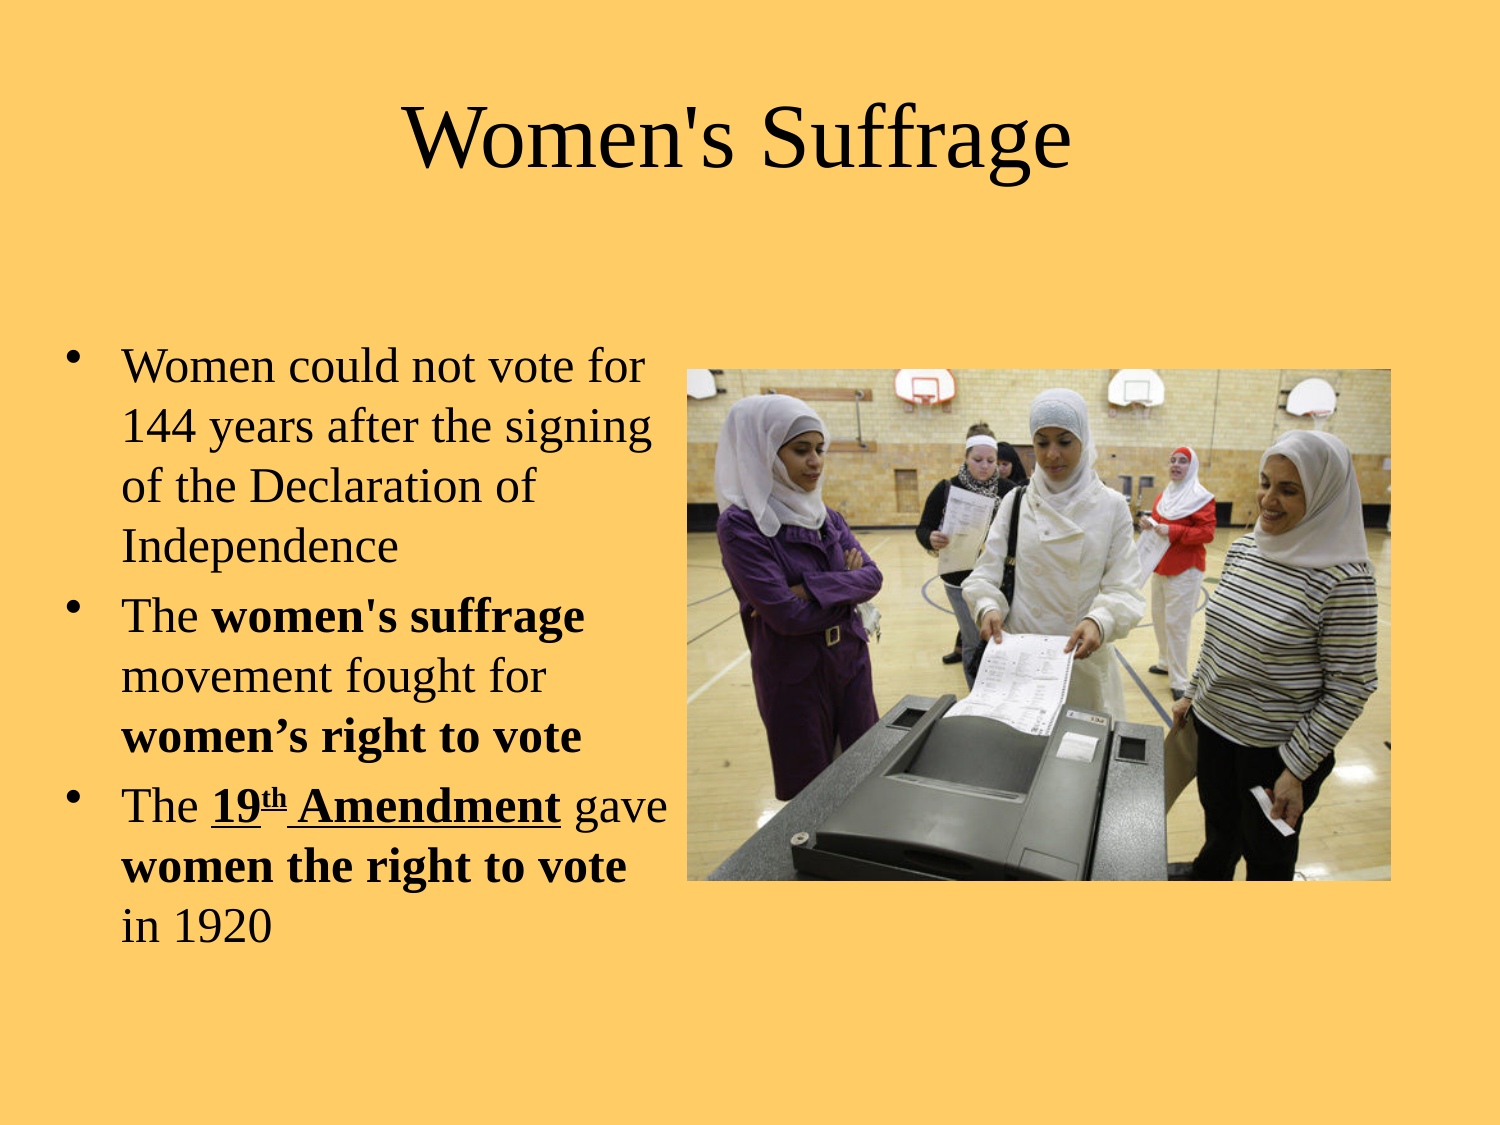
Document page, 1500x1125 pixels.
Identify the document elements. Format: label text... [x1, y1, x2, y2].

title Women's Suffrage [99, 37, 1376, 226]
list Women could not vote for 144 years after the signing of the Declaration of Independence The women's suffrage movement fought for women’s right to vote The 19th Amendment gave women the right to vote in 1920 [49, 324, 688, 1001]
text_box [687, 369, 1391, 881]
